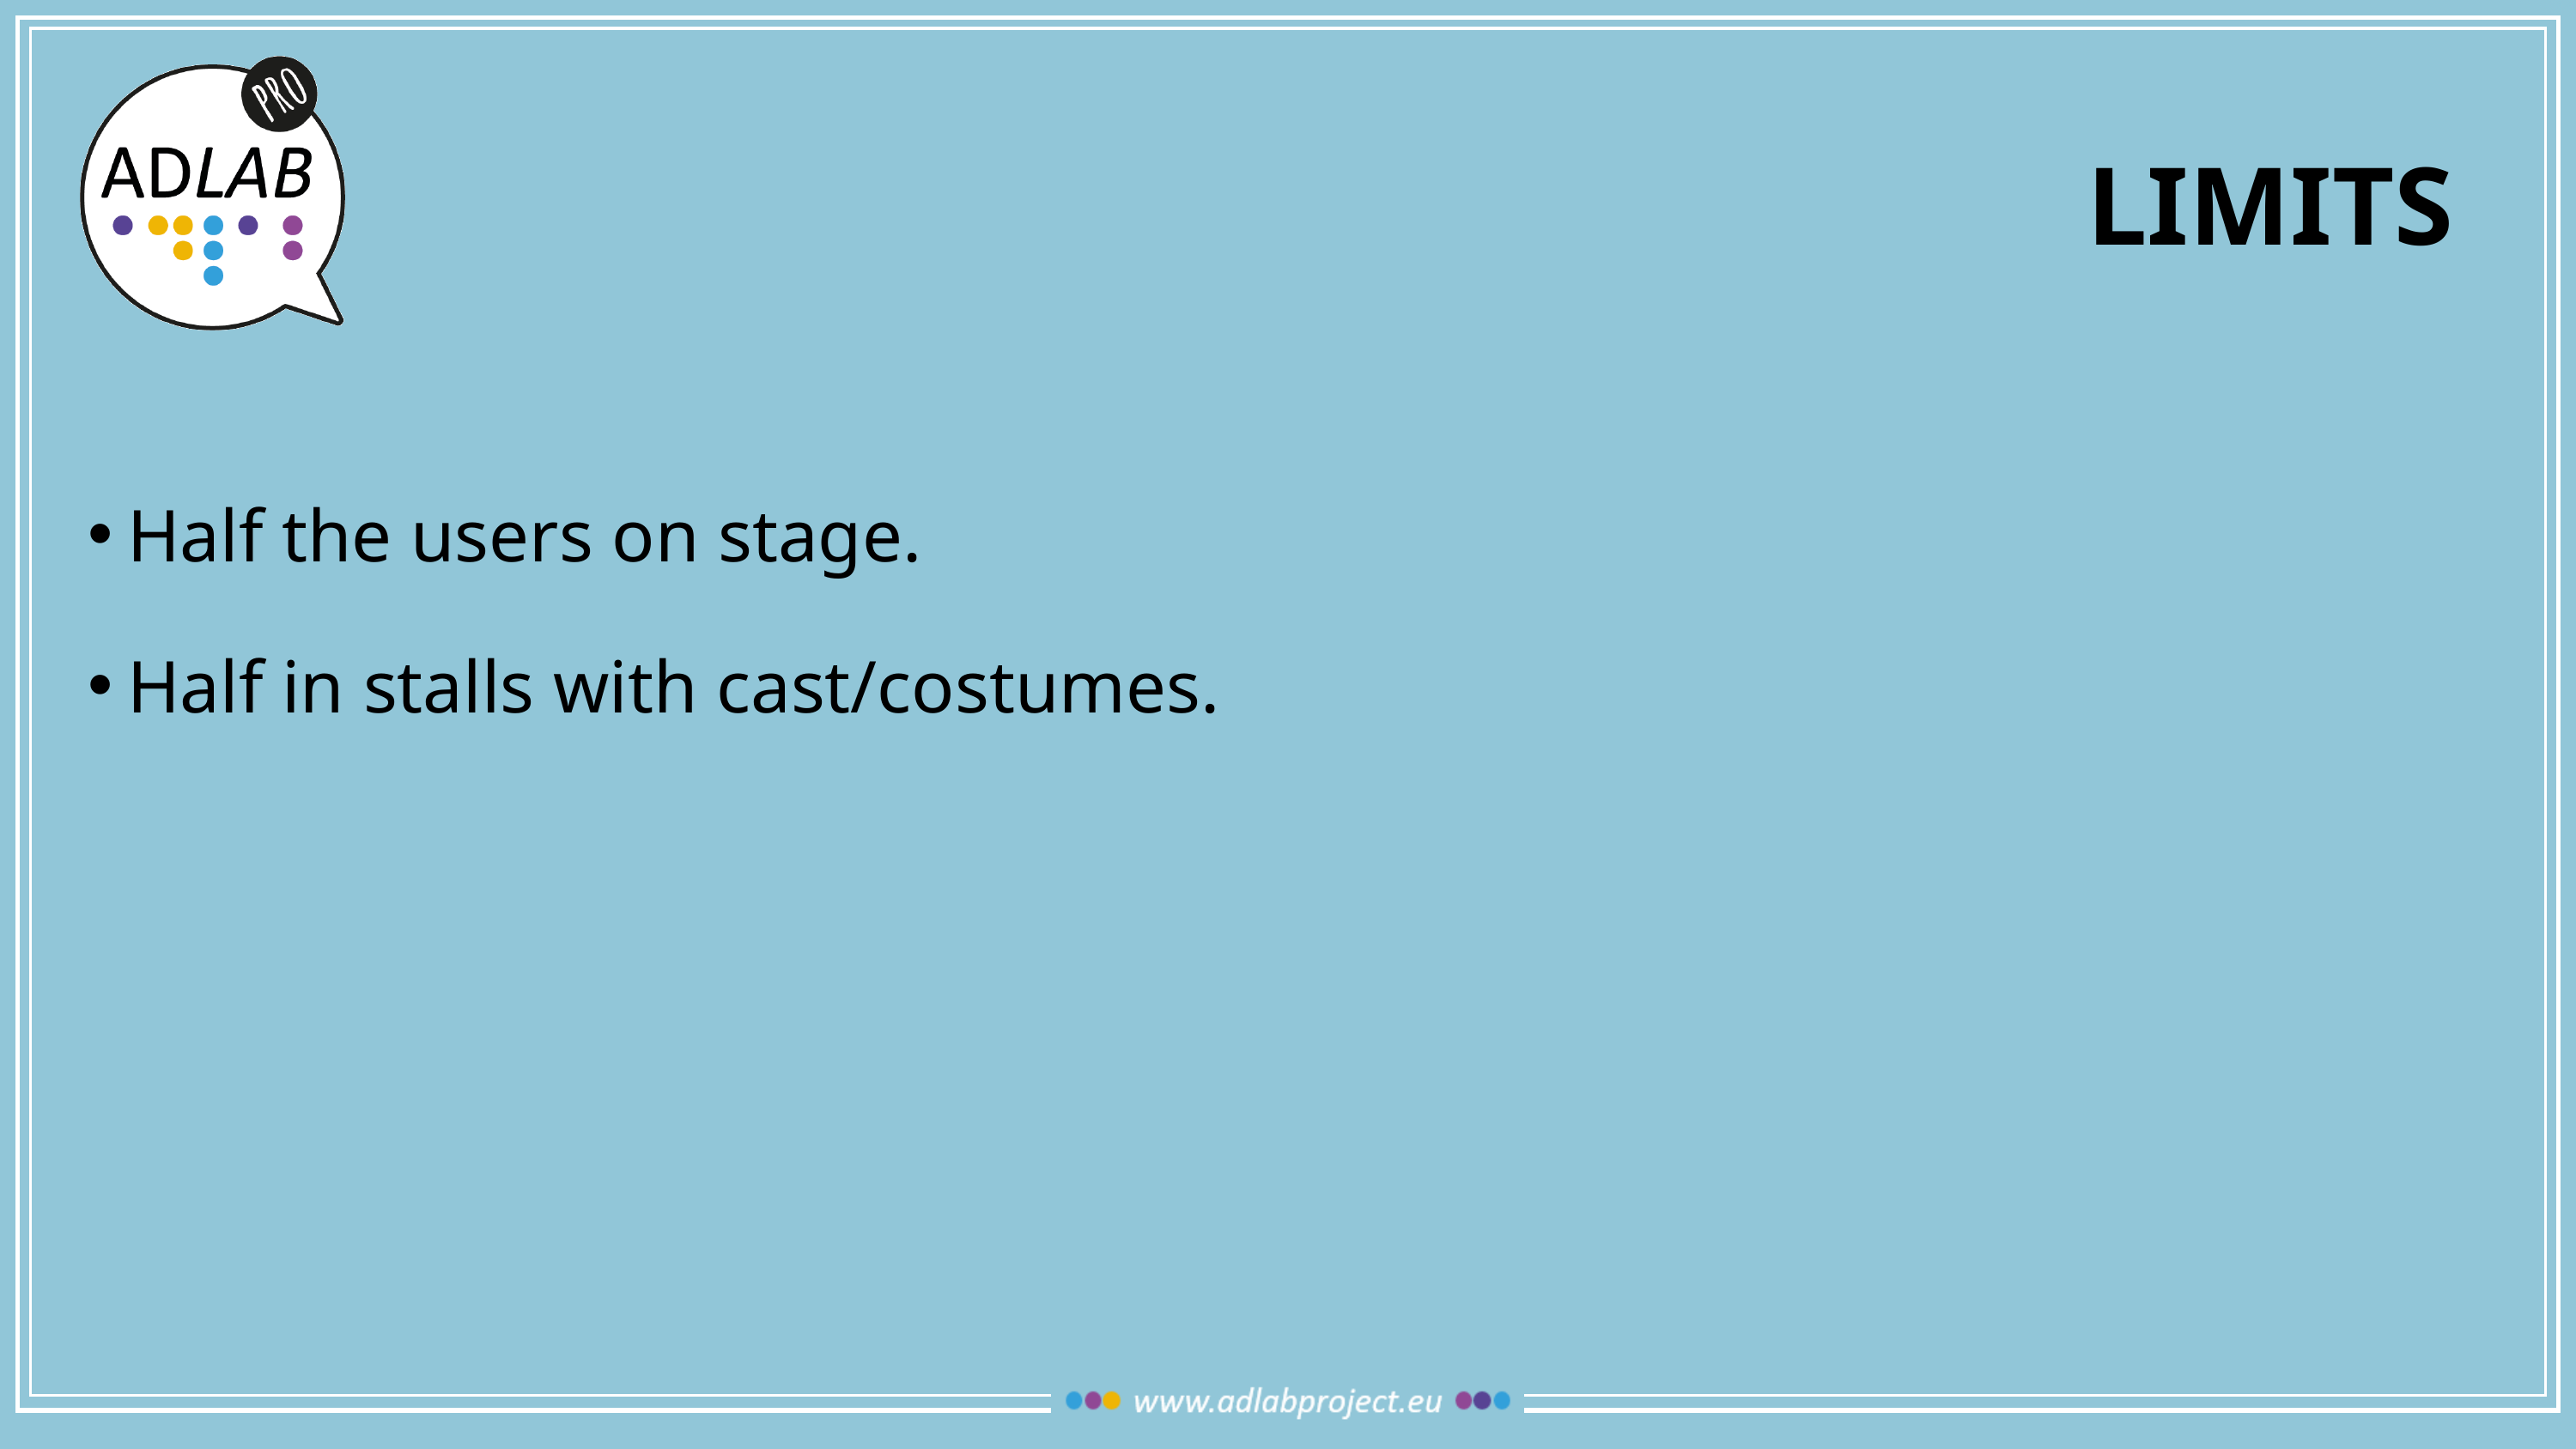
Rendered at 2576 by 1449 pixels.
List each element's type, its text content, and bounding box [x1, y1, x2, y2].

picture [72, 49, 353, 330]
picture [1051, 1378, 1524, 1429]
title limits [384, 70, 2467, 351]
list Half the users on stage. Half in stalls with cast/costumes. [75, 440, 2501, 1122]
